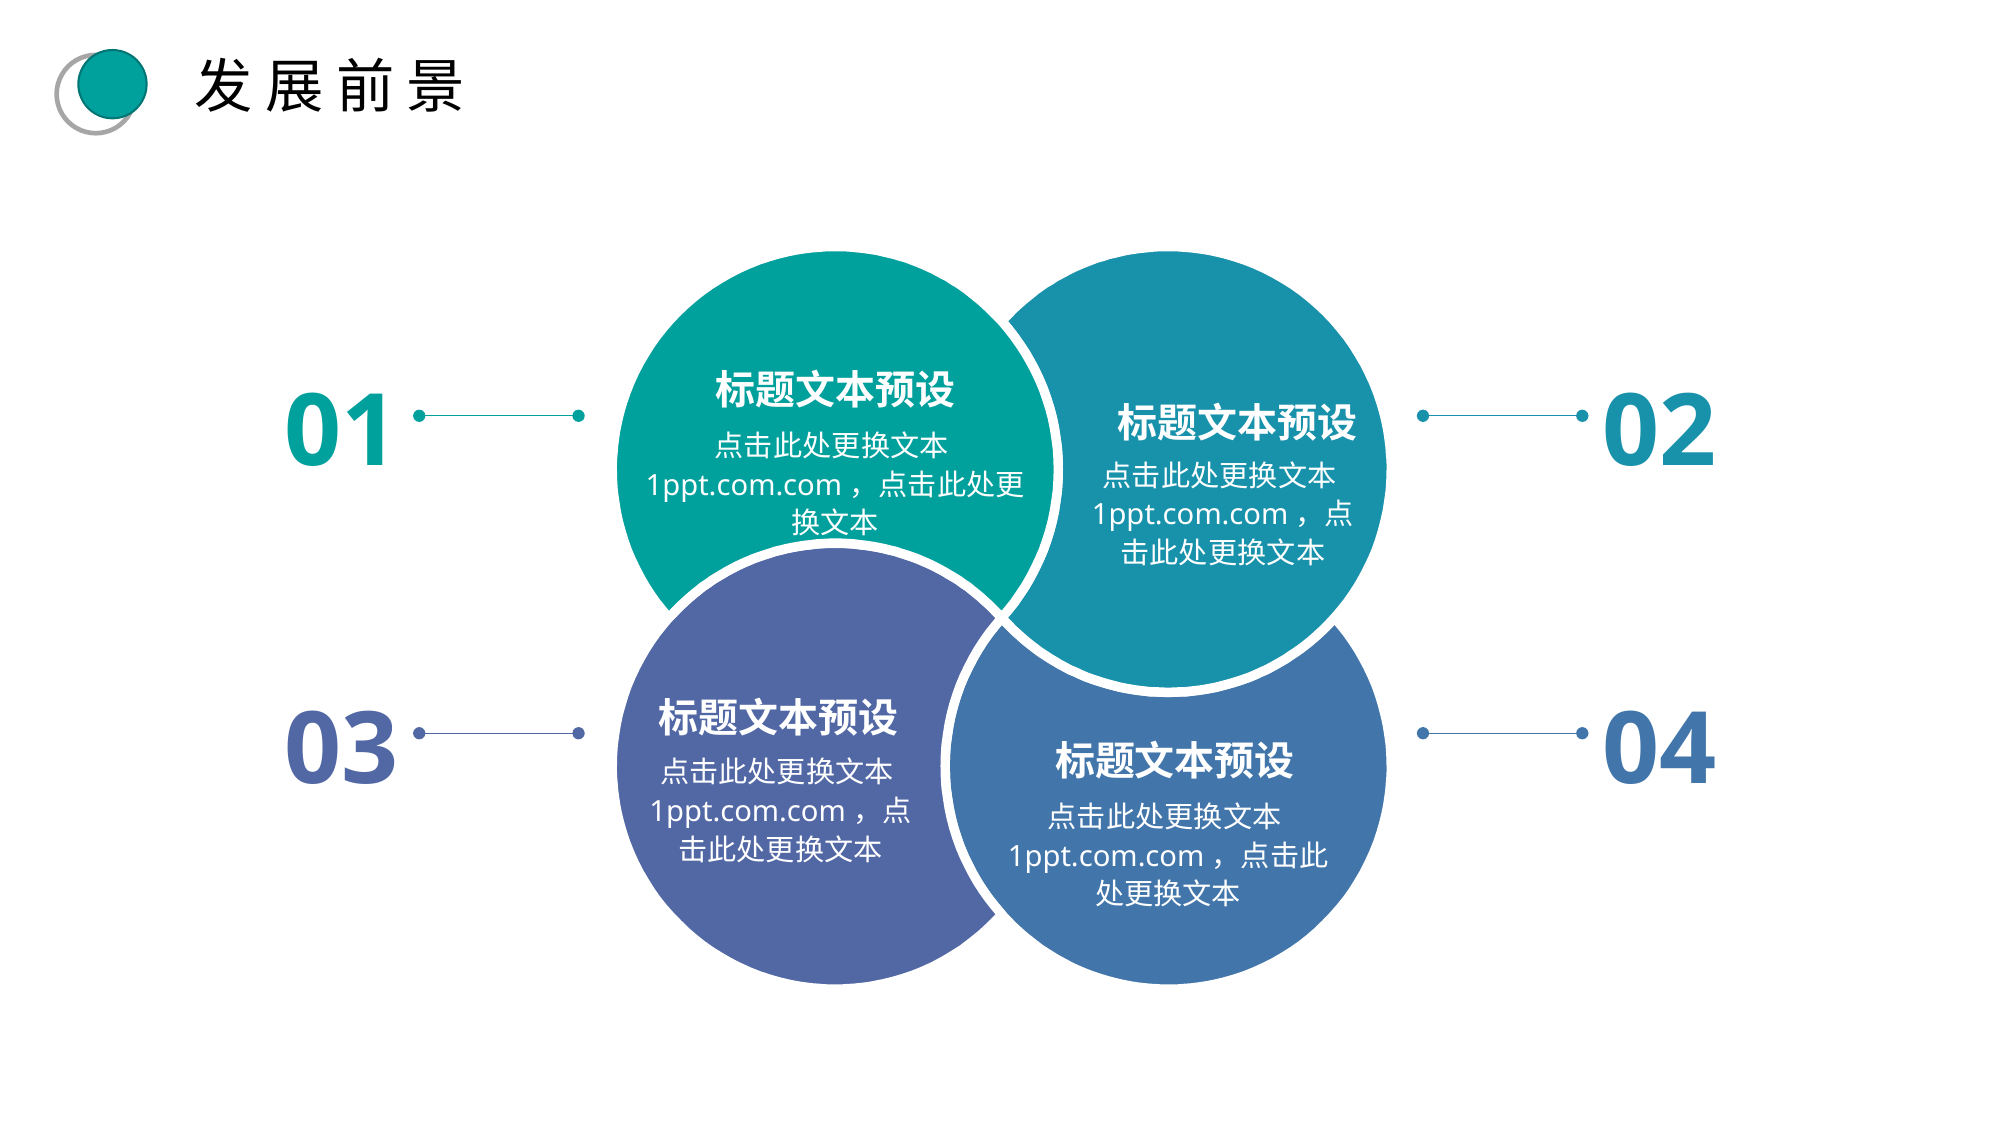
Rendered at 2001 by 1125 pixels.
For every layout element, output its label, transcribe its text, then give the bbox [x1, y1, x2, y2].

text_box 发展前景 [179, 41, 604, 126]
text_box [56, 49, 147, 134]
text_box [279, 246, 1723, 990]
